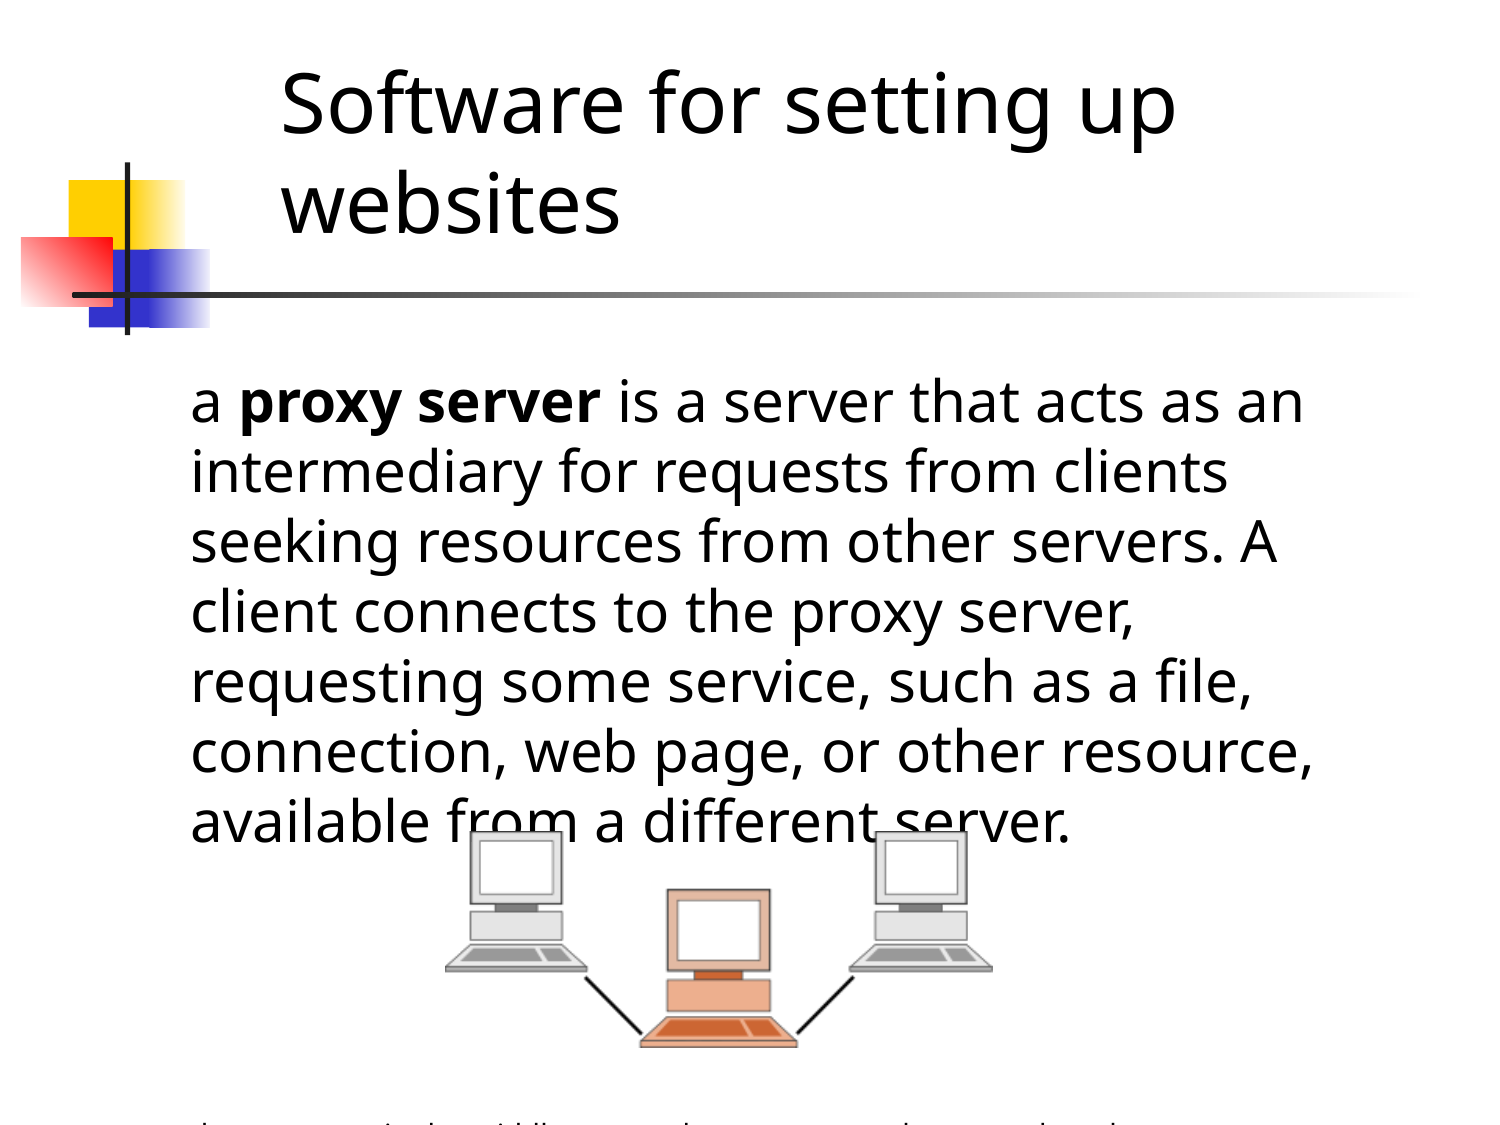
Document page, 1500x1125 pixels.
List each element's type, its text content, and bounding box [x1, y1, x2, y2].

picture [445, 831, 993, 1048]
text_box Software for setting up websites [265, 42, 1329, 257]
text_box a proxy server is a server that acts as an intermediary for requests from clients seeking resources from other servers. A client connects to the proxy server, requesting some service, such as a file, connection, web page, or other resource, available from a different server. the computer in the middle acts as the proxy server between the other two [175, 257, 1442, 1125]
